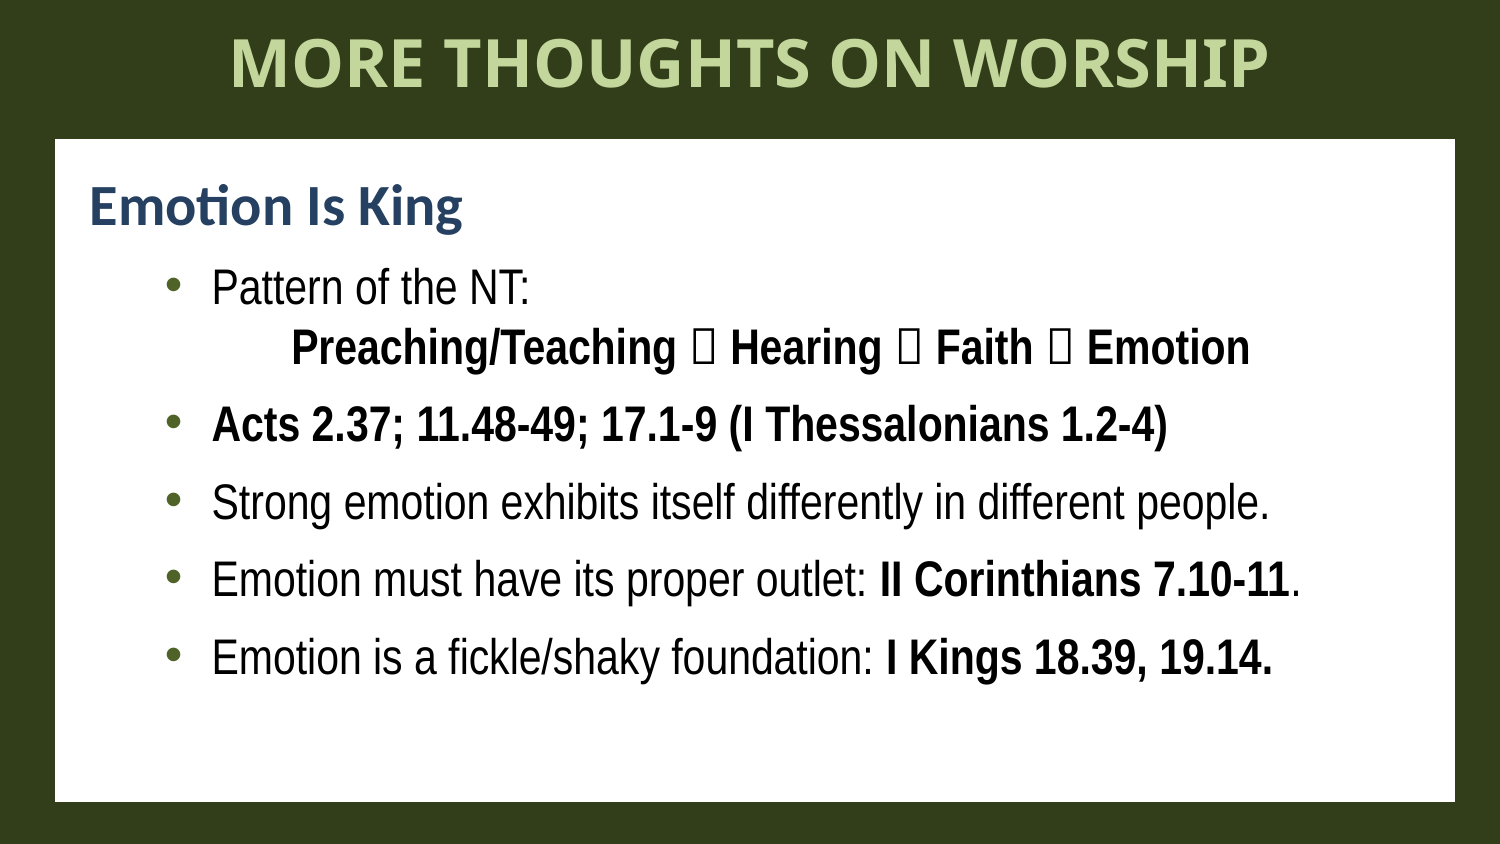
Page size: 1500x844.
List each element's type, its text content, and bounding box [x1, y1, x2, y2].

text_box Emotion Is King [74, 159, 1125, 245]
text_box Pattern of the NT: Preaching/Teaching  Hearing  Faith  Emotion Acts 2.37; 11.48-49; 17.1-9 (I Thessalonians 1.2-4) Strong emotion exhibits itself differently in different people. Emotion must have its proper outlet: II Corinthians 7.10-11. Emotion is a fickle/shaky foundation: I Kings 18.39, 19.14. [149, 246, 1363, 692]
text_box [52, 137, 1457, 804]
text_box MORE THOUGHTS ON WORSHIP [0, 13, 1500, 109]
